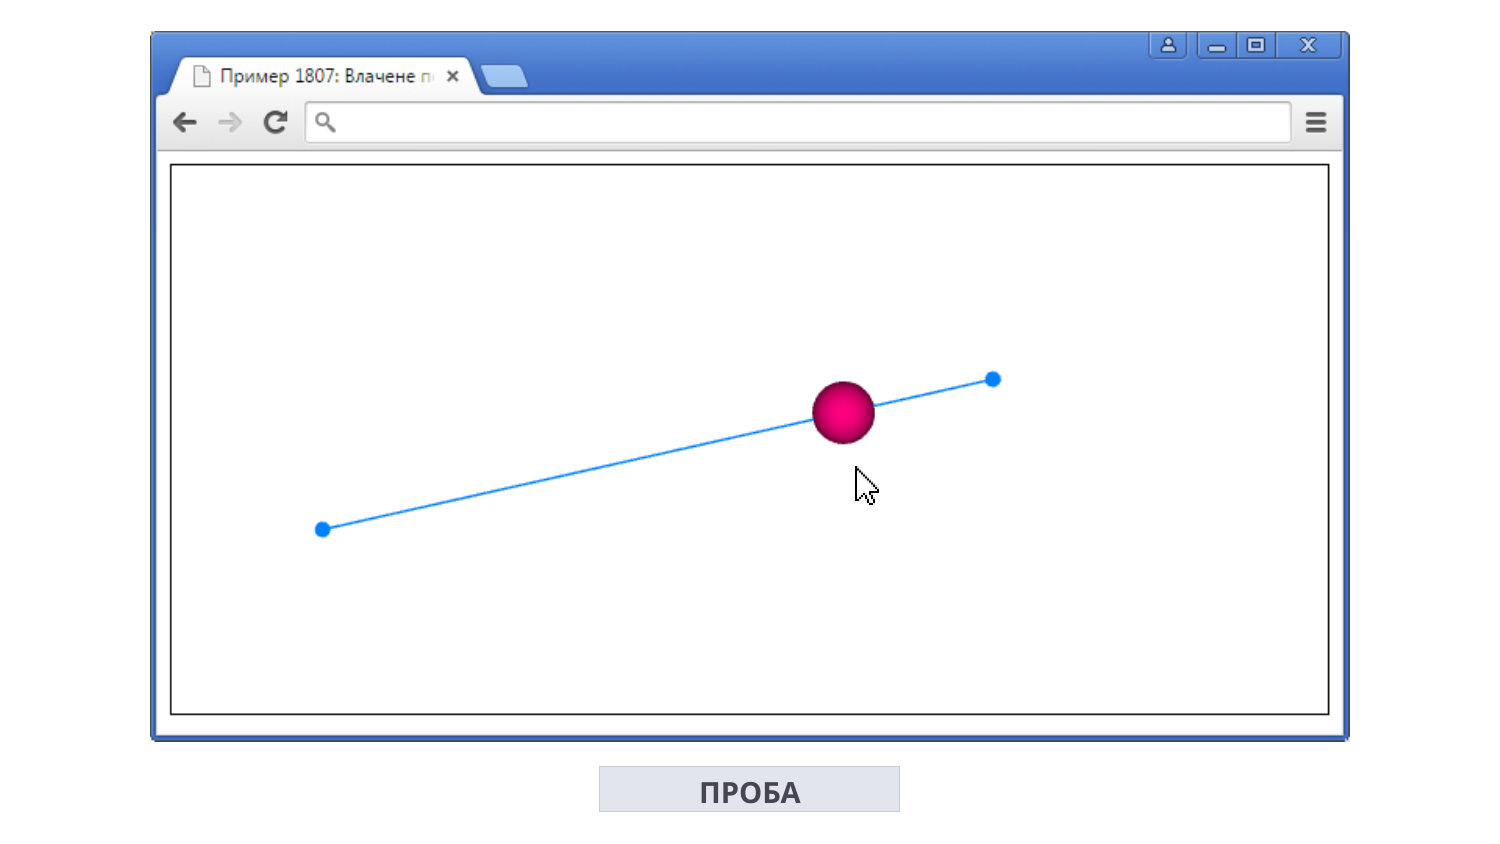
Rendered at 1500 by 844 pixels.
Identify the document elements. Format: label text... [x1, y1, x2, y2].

text_box ПРОБА [599, 766, 900, 812]
picture [149, 31, 1351, 742]
